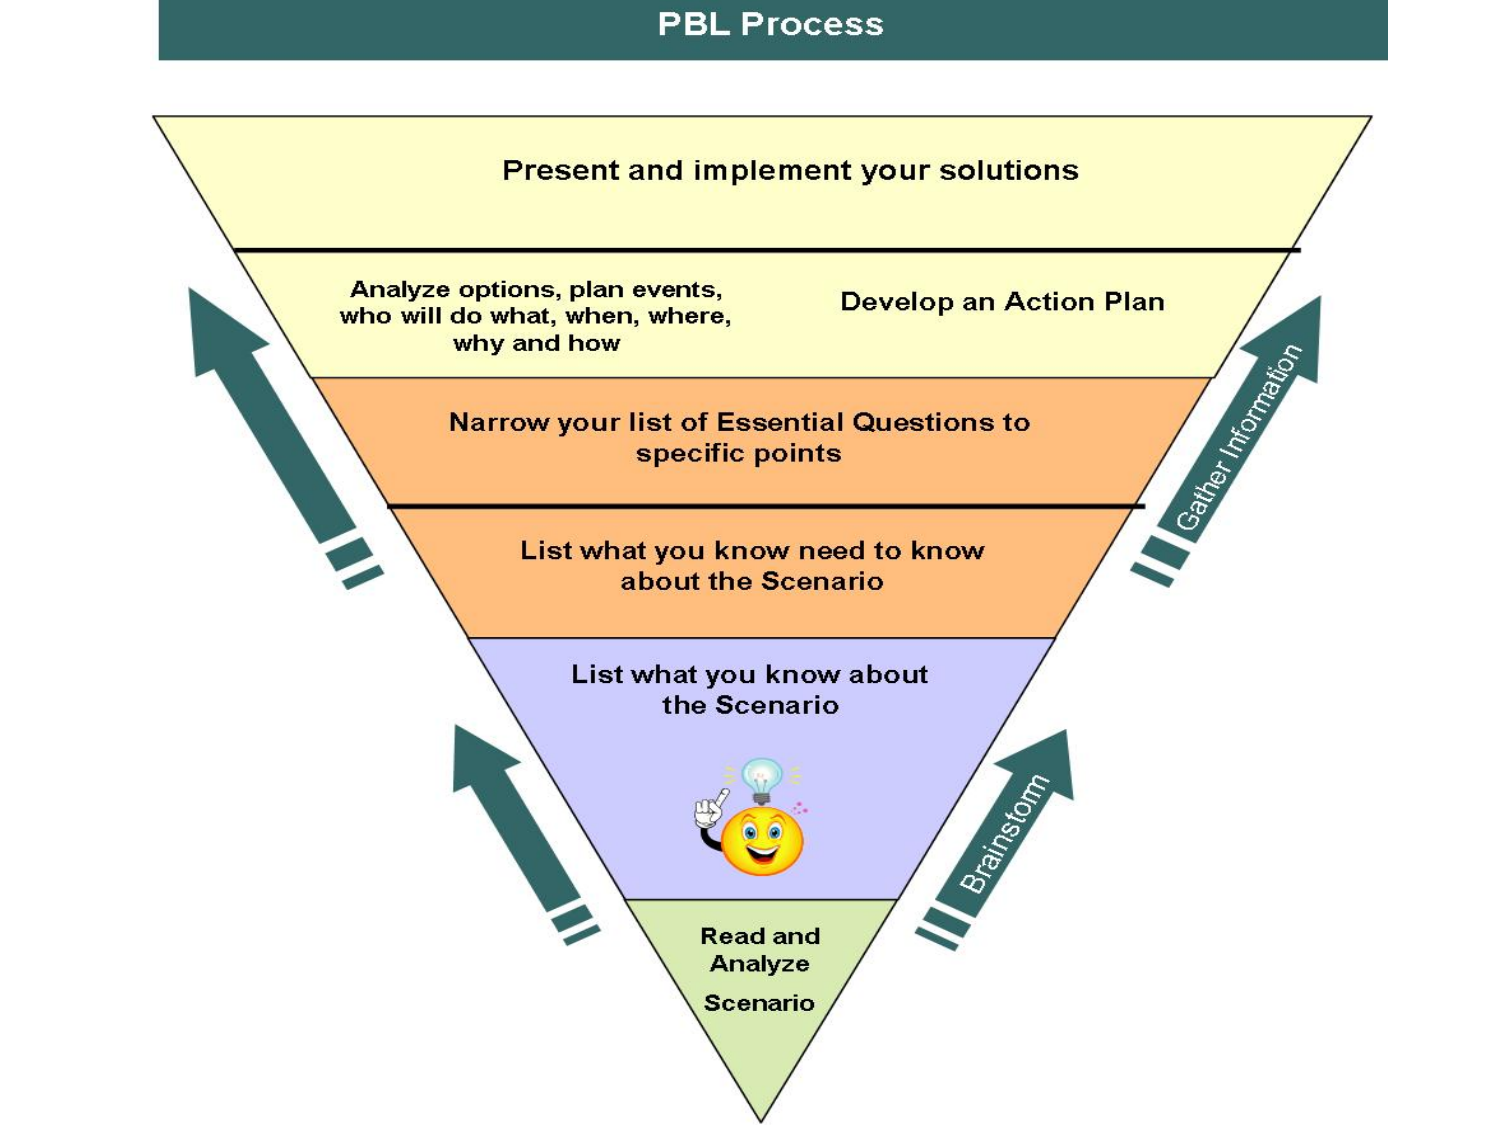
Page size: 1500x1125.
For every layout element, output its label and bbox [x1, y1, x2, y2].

picture [149, 0, 1388, 1125]
